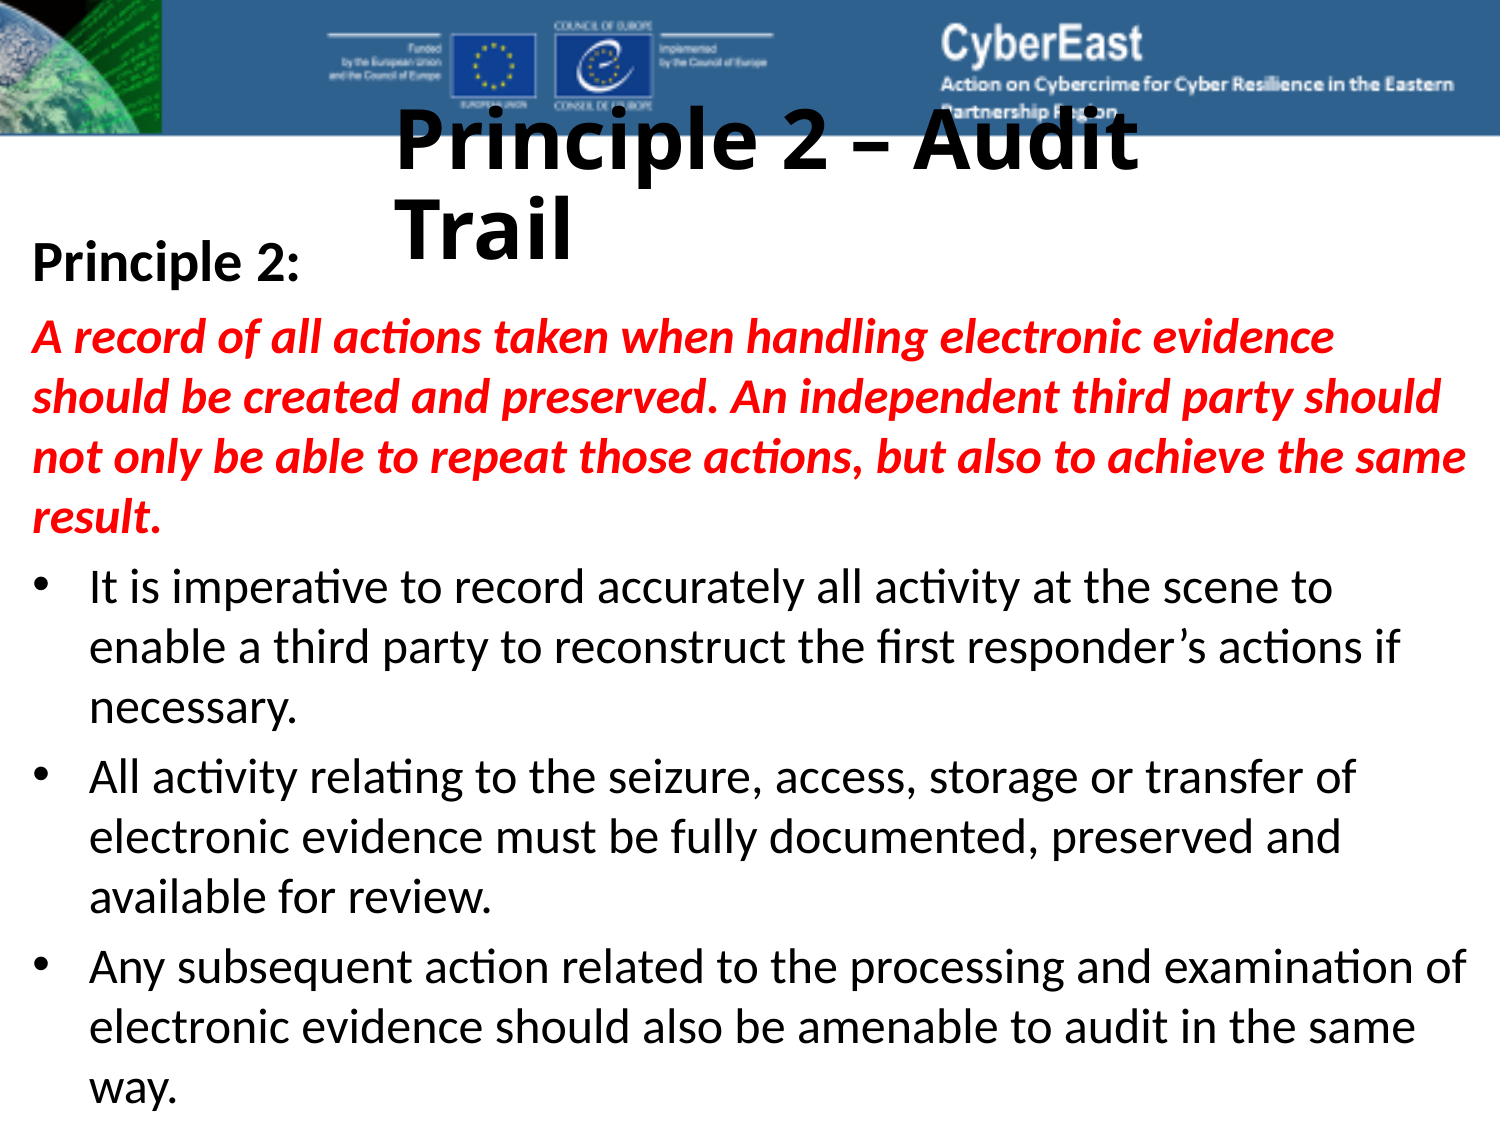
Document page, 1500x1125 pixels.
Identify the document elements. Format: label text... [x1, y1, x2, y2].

picture [0, 0, 1500, 1125]
text_box Principle 2: A record of all actions taken when handling electronic evidence should be created and preserved. An independent third party should not only be able to repeat those actions, but also to achieve the same result. It is imperative to record accurately all activity at the scene to enable a third party to reconstruct the first responder’s actions if necessary. All activity relating to the seizure, access, storage or transfer of electronic evidence must be fully documented, preserved and available for review. Any subsequent action related to the processing and examination of electronic evidence should also be amenable to audit in the same way. [17, 215, 1483, 1011]
title Principle 2 – Audit Trail [378, 82, 1221, 215]
